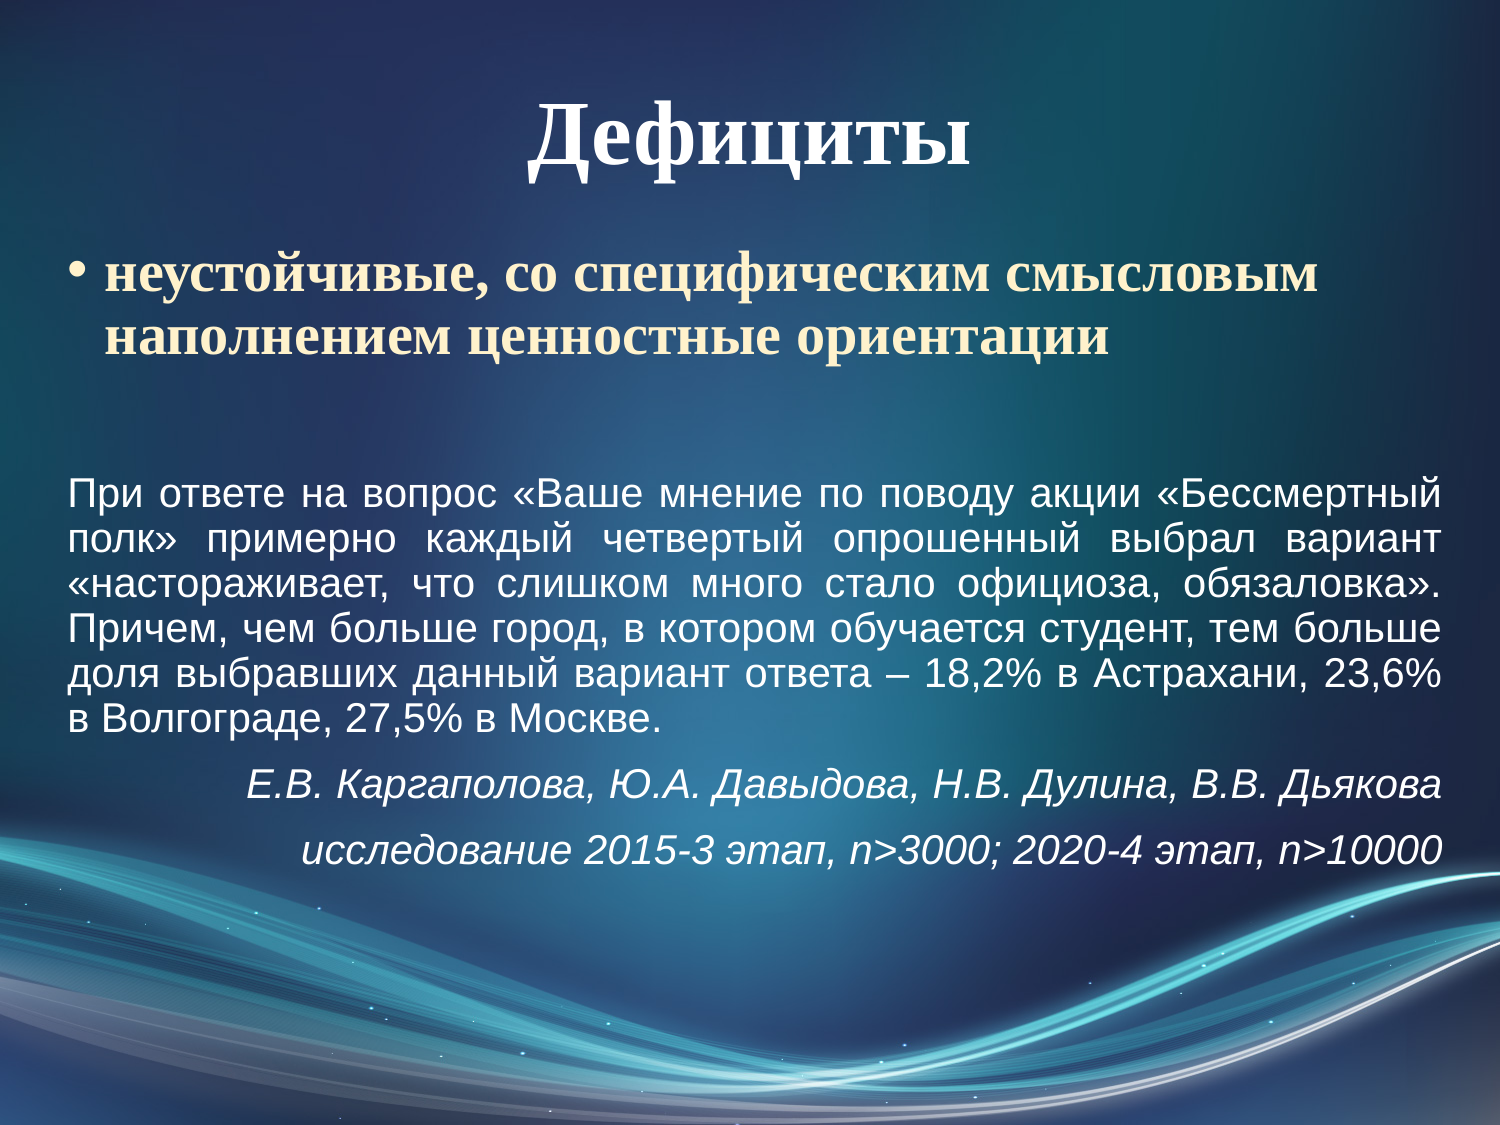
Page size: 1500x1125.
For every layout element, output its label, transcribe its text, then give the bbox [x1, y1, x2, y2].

title Дефициты [103, 59, 1397, 210]
picture [0, 0, 1500, 1125]
list неустойчивые, со специфическим смысловым наполнением ценностные ориентации При ответе на вопрос «Ваше мнение по поводу акции «Бессмертный полк» примерно каждый четвертый опрошенный выбрал вариант «настораживает, что слишком много стало официоза, обязаловка». Причем, чем больше город, в котором обучается студент, тем больше доля выбравших данный вариант ответа – 18,2% в Астрахани, 23,6% в Волгограде, 27,5% в Москве. Е.В. Каргаполова, Ю.А. Давыдова, Н.В. Дулина, В.В. Дьякова исследование 2015-3 этап, n>3000; 2020-4 этап, n>10000 [52, 233, 1458, 1042]
